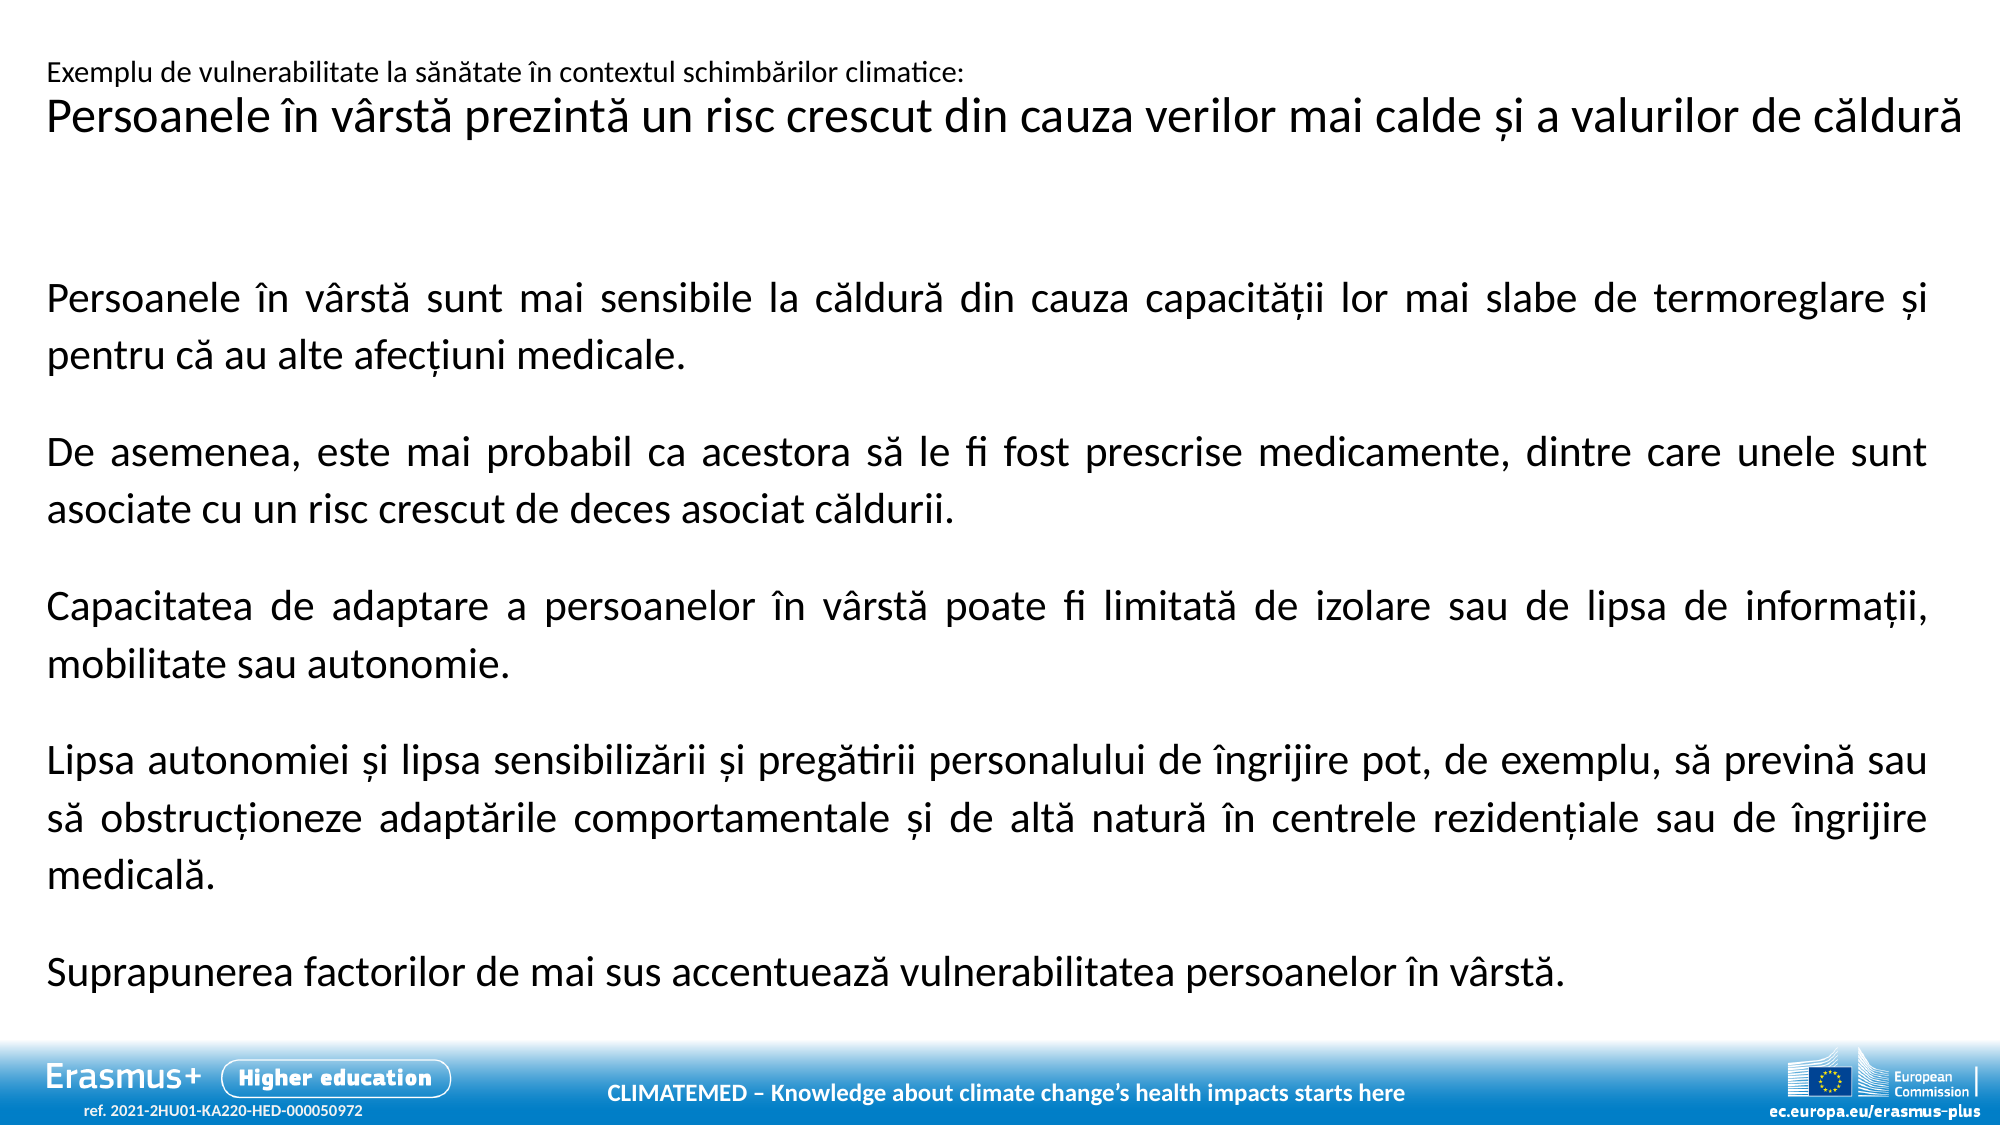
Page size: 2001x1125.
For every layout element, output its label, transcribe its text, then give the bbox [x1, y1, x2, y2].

title Exemplu de vulnerabilitate la sănătate în contextul schimbărilor climatice: Persoanele în vârstă prezintă un risc crescut din cauza verilor mai calde și a valurilor de căldură [31, 25, 1984, 174]
list Persoanele în vârstă sunt mai sensibile la căldură din cauza capacității lor mai slabe de termoreglare și pentru că au alte afecțiuni medicale. De asemenea, este mai probabil ca acestora să le fi fost prescrise medicamente, dintre care unele sunt asociate cu un risc crescut de deces asociat căldurii. Capacitatea de adaptare a persoanelor în vârstă poate fi limitată de izolare sau de lipsa de informații, mobilitate sau autonomie. Lipsa autonomiei și lipsa sensibilizării și pregătirii personalului de îngrijire pot, de exemplu, să prevină sau să obstrucționeze adaptările comportamentale și de altă natură în centrele rezidențiale sau de îngrijire medicală. Suprapunerea factorilor de mai sus accentuează vulnerabilitatea persoanelor în vârstă. [31, 256, 1946, 1004]
picture [0, 899, 2000, 1125]
